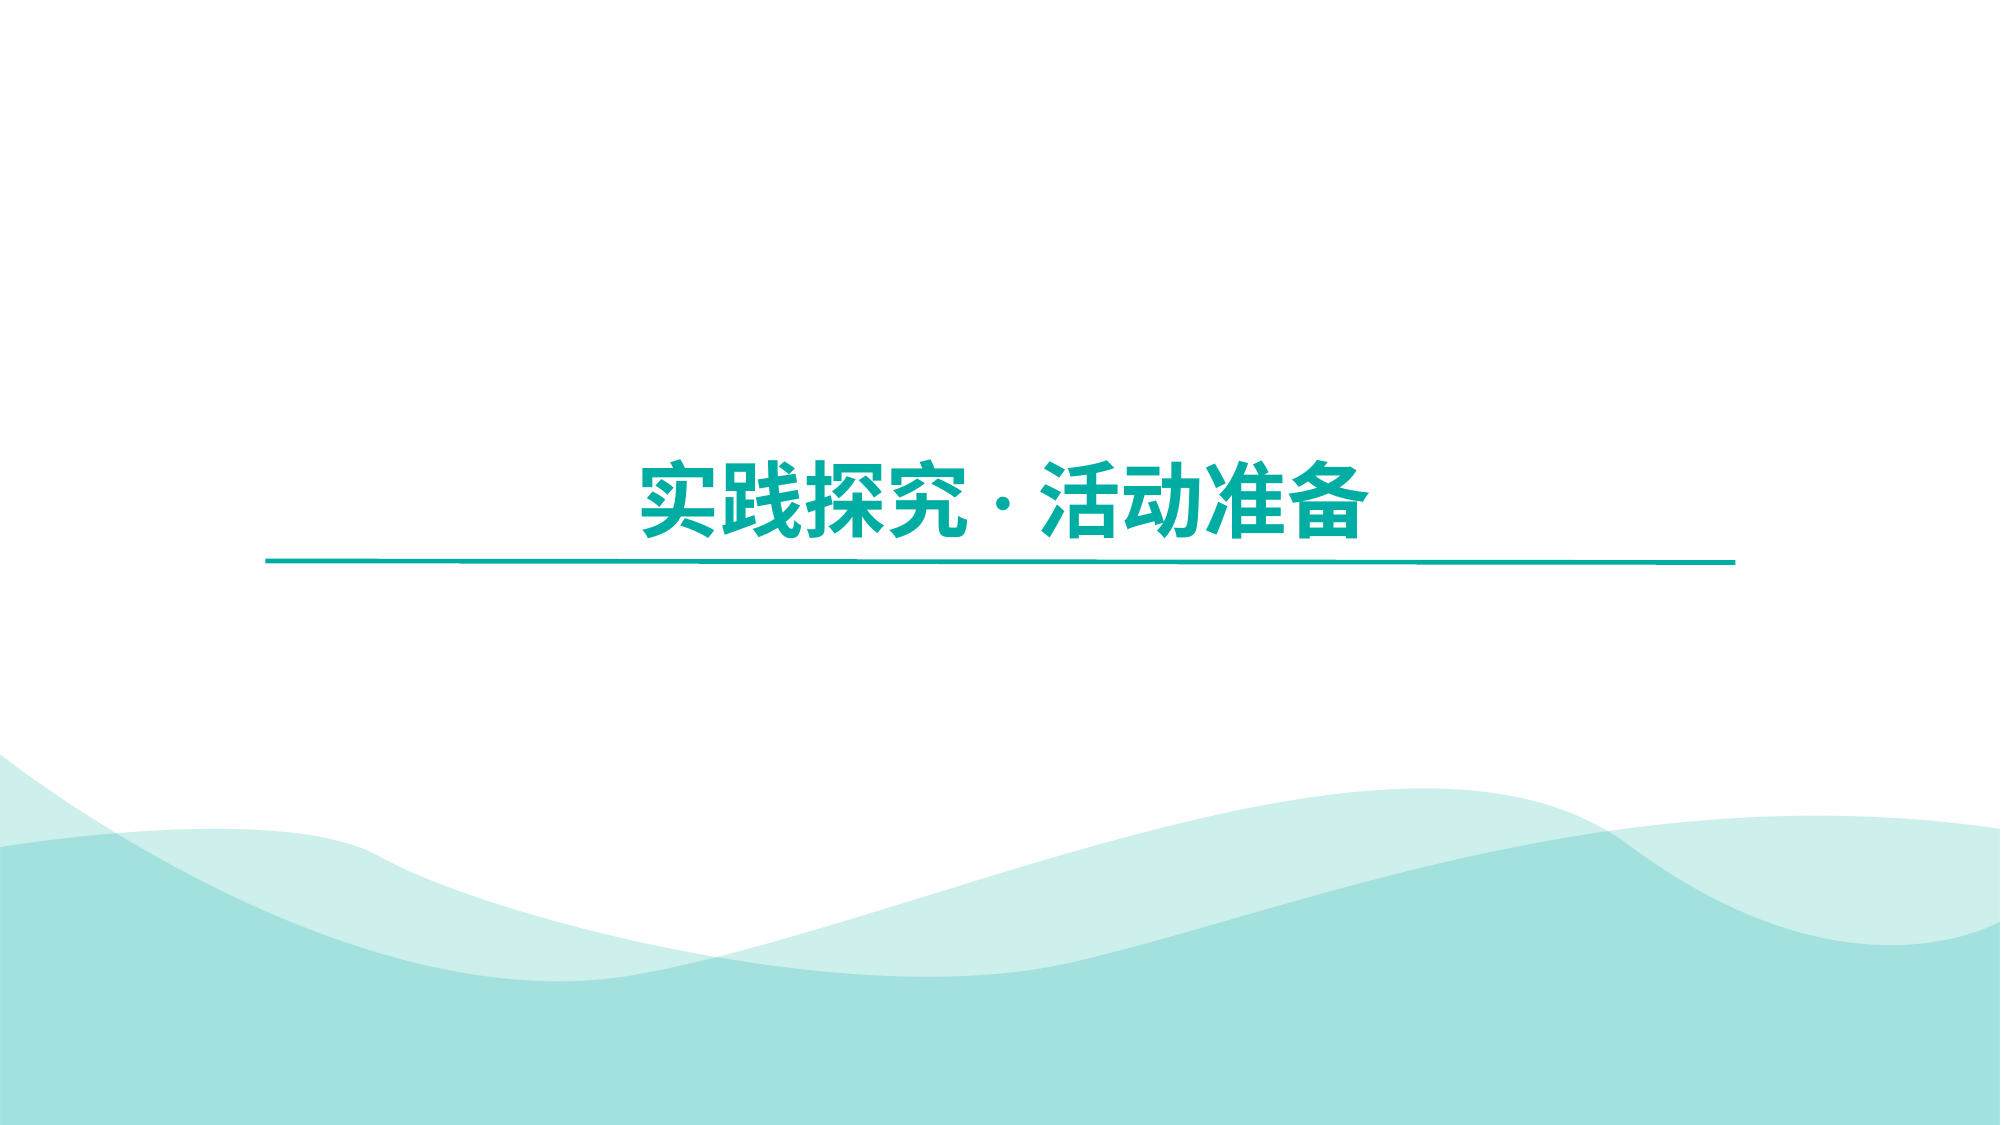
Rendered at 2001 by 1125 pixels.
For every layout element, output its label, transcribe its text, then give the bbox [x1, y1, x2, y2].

text_box 实践探究·活动准备 [265, 436, 1742, 555]
picture [0, 0, 2000, 1125]
